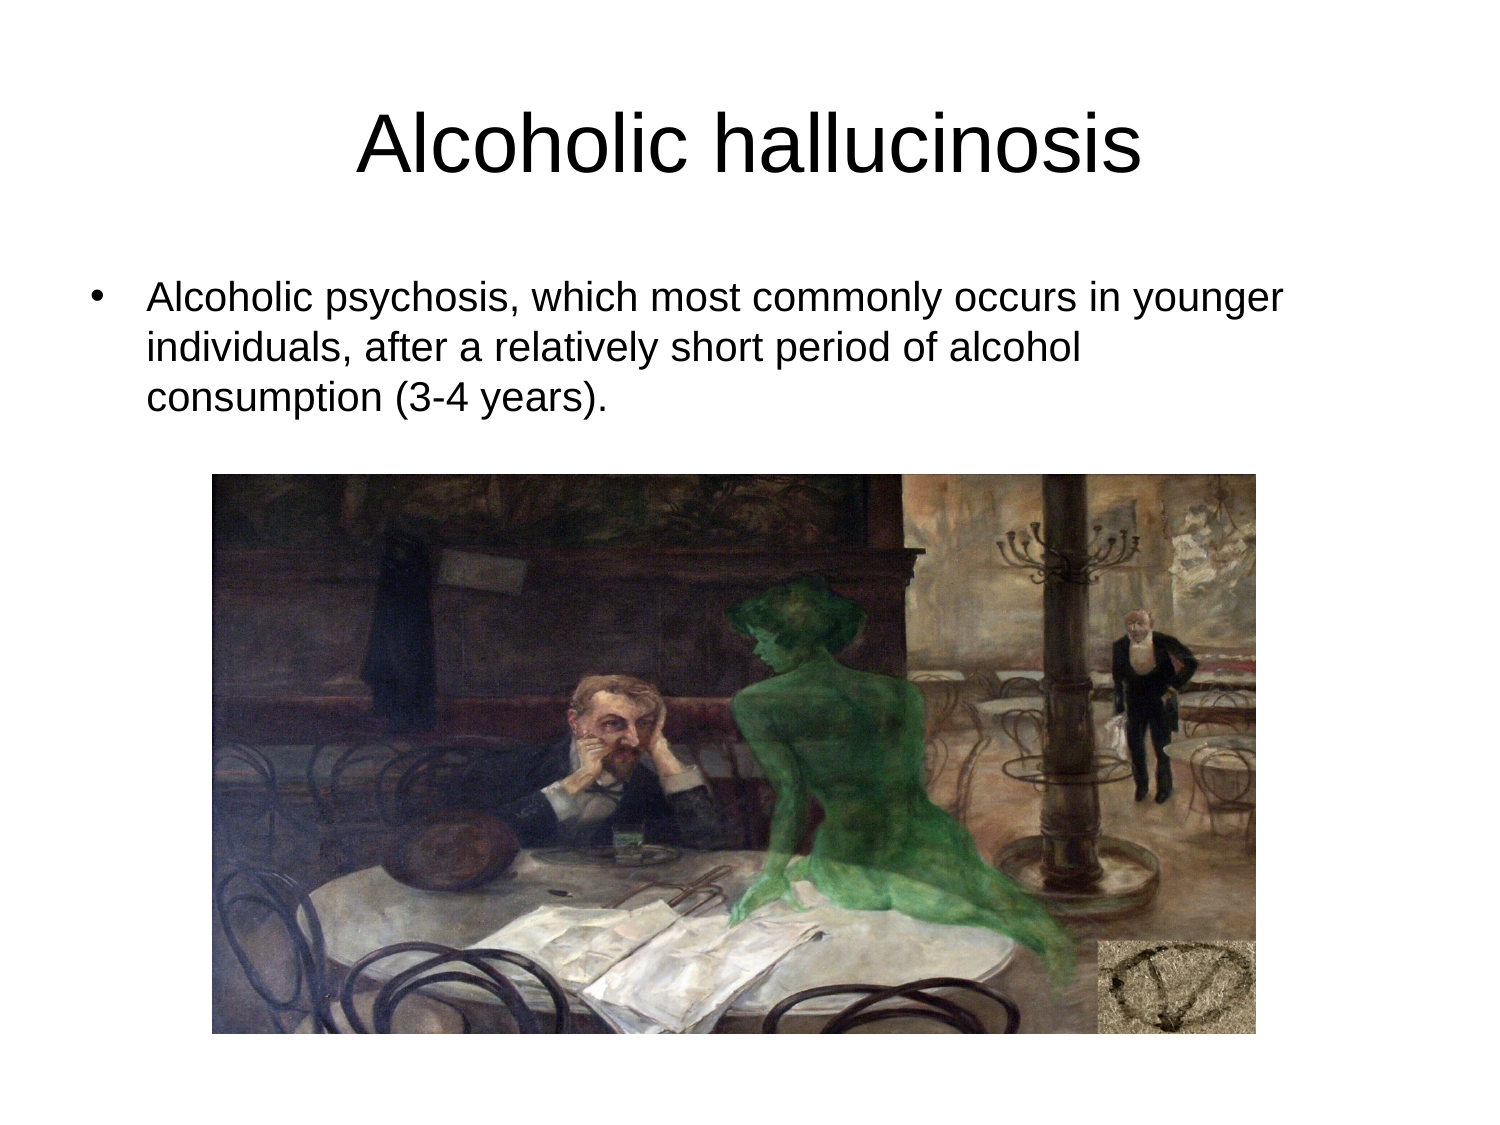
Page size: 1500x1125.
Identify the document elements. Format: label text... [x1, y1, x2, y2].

title Alcoholic hallucinosis [75, 45, 1425, 233]
picture [212, 474, 1256, 1034]
list Alcoholic psychosis, which most commonly occurs in younger individuals, after a relatively short period of alcohol consumption (3-4 years). [75, 262, 1300, 1062]
